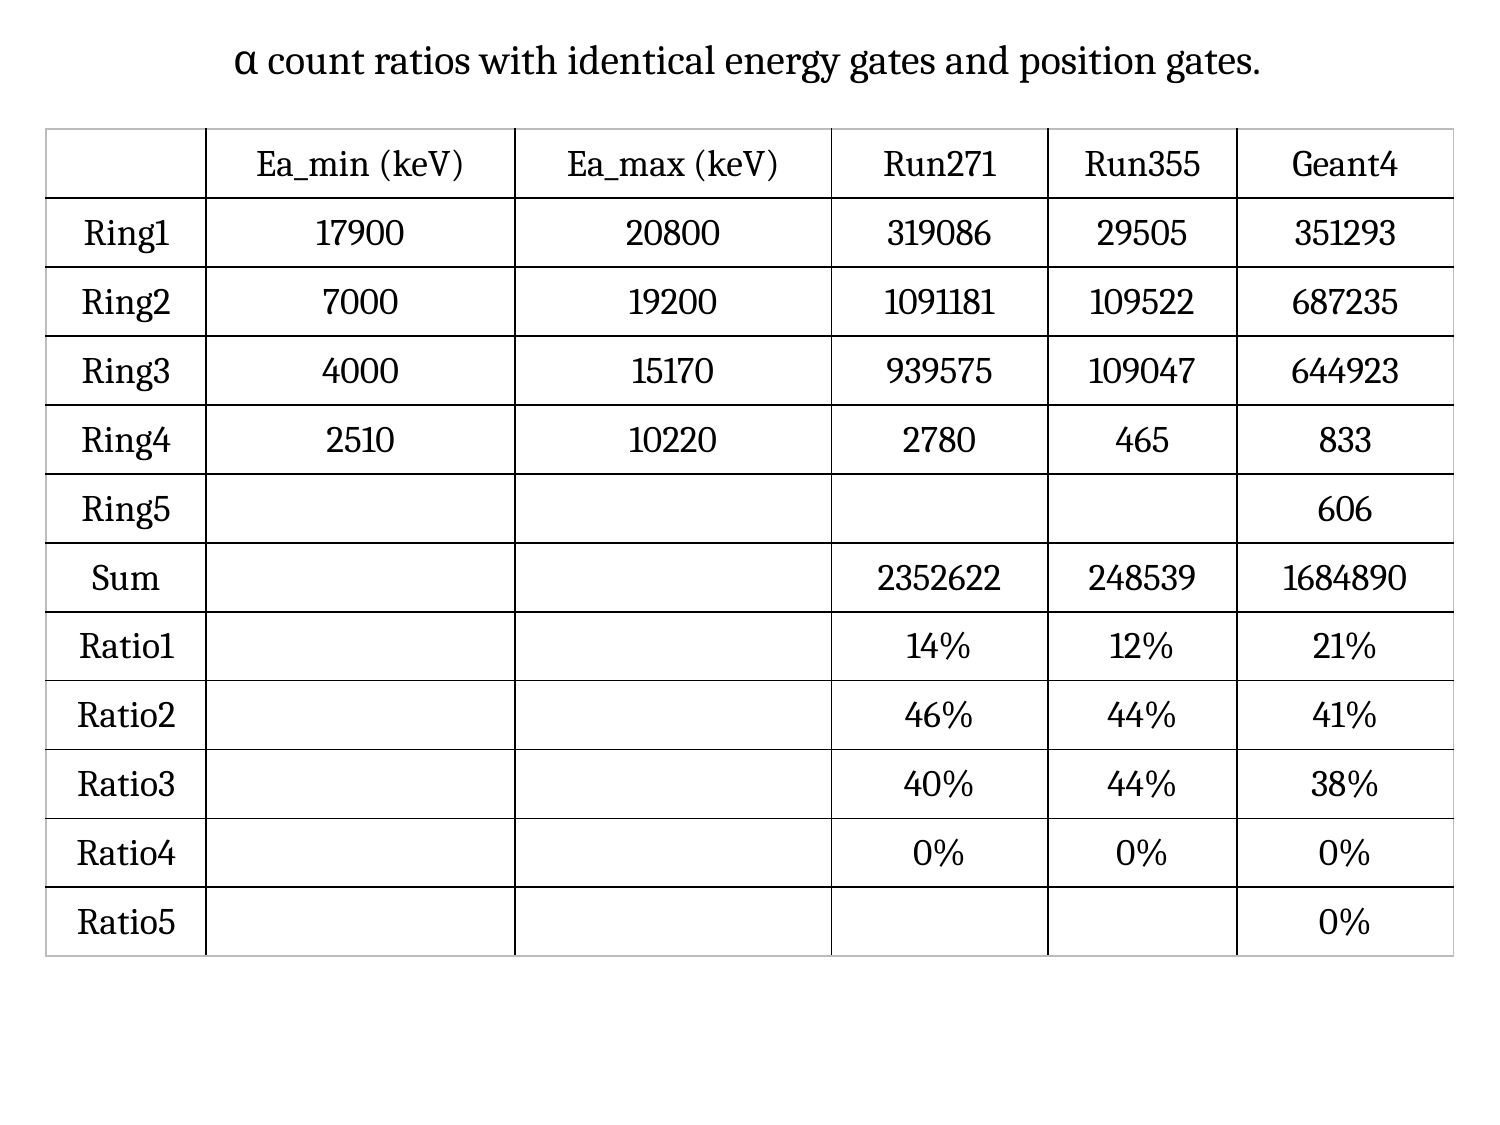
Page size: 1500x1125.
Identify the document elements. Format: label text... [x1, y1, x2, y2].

table_cell 10220 [516, 406, 831, 473]
table_cell Ratio2 [47, 681, 205, 749]
table_cell 29505 [1049, 199, 1236, 266]
table_cell 2780 [832, 406, 1047, 473]
table_cell 109522 [1049, 268, 1236, 335]
table_header Ea_min (keV) [207, 130, 514, 197]
table_cell 644923 [1238, 337, 1453, 404]
table_cell Ring2 [47, 268, 205, 335]
table_cell 833 [1238, 406, 1453, 473]
table_cell 1684890 [1238, 544, 1453, 611]
table_cell Ring3 [47, 337, 205, 404]
table_cell [516, 750, 831, 818]
table_cell Sum [47, 544, 205, 611]
table_cell 687235 [1238, 268, 1453, 335]
table_cell 0% [832, 819, 1047, 886]
table_cell 17900 [207, 199, 514, 266]
table_cell 0% [1049, 819, 1236, 886]
table_cell 44% [1049, 750, 1236, 818]
table_cell [1049, 475, 1236, 542]
table_cell [516, 681, 831, 749]
table_cell 40% [832, 750, 1047, 818]
table_cell 0% [1238, 888, 1453, 955]
table_cell Ratio5 [47, 888, 205, 955]
table_cell [516, 819, 831, 886]
table_cell Ring4 [47, 406, 205, 473]
text_box α count ratios with identical energy gates and position gates. [218, 25, 1276, 91]
table_cell 2510 [207, 406, 514, 473]
table_cell 44% [1049, 681, 1236, 749]
table_cell 7000 [207, 268, 514, 335]
table_cell Ring5 [47, 475, 205, 542]
table_header Run355 [1049, 130, 1236, 197]
table_header [47, 130, 205, 197]
table_cell [516, 613, 831, 680]
table_cell [207, 750, 514, 818]
table_cell 939575 [832, 337, 1047, 404]
table_cell 1091181 [832, 268, 1047, 335]
table_cell [832, 475, 1047, 542]
table_cell 38% [1238, 750, 1453, 818]
table_header Run271 [832, 130, 1047, 197]
table_cell [207, 681, 514, 749]
table_cell 12% [1049, 613, 1236, 680]
table_cell 248539 [1049, 544, 1236, 611]
table_cell 41% [1238, 681, 1453, 749]
table_cell Ring1 [47, 199, 205, 266]
table_cell [516, 544, 831, 611]
table_cell 319086 [832, 199, 1047, 266]
table_cell 465 [1049, 406, 1236, 473]
table_cell 46% [832, 681, 1047, 749]
table_cell Ratio4 [47, 819, 205, 886]
table_cell [207, 888, 514, 955]
table_cell 2352622 [832, 544, 1047, 611]
table_cell 14% [832, 613, 1047, 680]
table_cell [207, 544, 514, 611]
table_cell Ratio1 [47, 613, 205, 680]
table_cell [207, 613, 514, 680]
table_cell 15170 [516, 337, 831, 404]
table_cell [207, 819, 514, 886]
table_cell [516, 888, 831, 955]
table_header Ea_max (keV) [516, 130, 831, 197]
table_cell [832, 888, 1047, 955]
table_cell 4000 [207, 337, 514, 404]
table_cell [207, 475, 514, 542]
table_cell 351293 [1238, 199, 1453, 266]
table_header Geant4 [1238, 130, 1453, 197]
table_cell 21% [1238, 613, 1453, 680]
table_cell 19200 [516, 268, 831, 335]
table_cell Ratio3 [47, 750, 205, 818]
table_cell 20800 [516, 199, 831, 266]
table_cell 109047 [1049, 337, 1236, 404]
table_cell 606 [1238, 475, 1453, 542]
table_cell 0% [1238, 819, 1453, 886]
table_cell [1049, 888, 1236, 955]
table_cell [516, 475, 831, 542]
